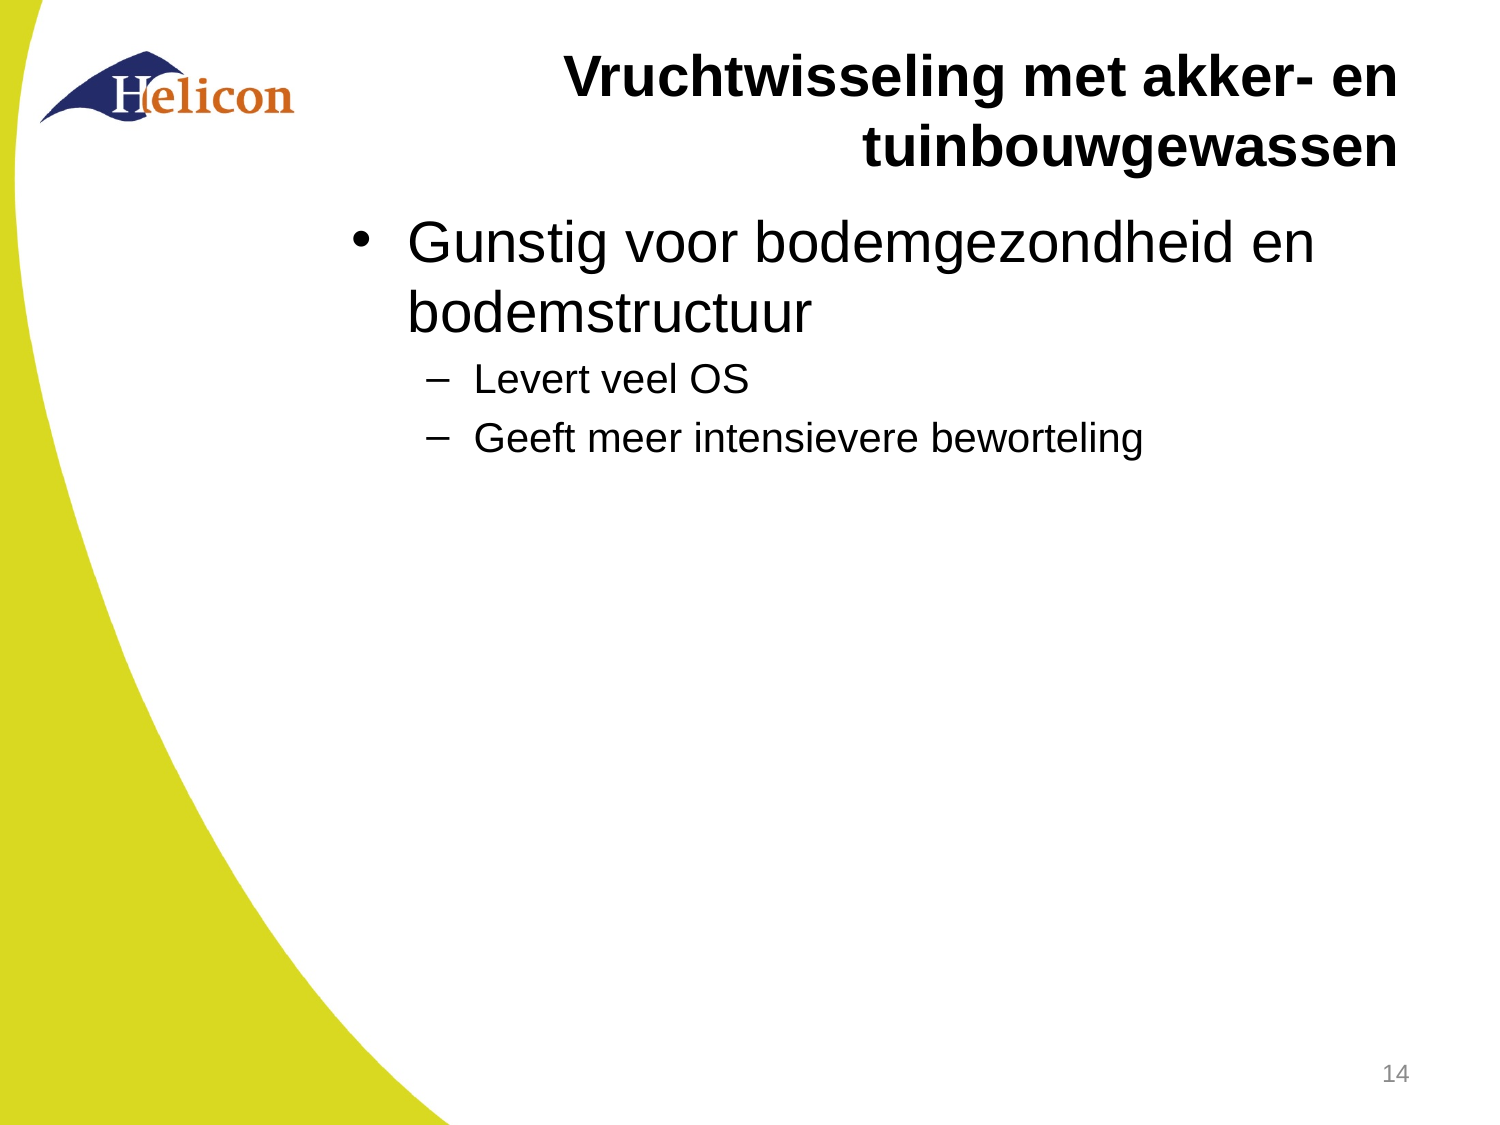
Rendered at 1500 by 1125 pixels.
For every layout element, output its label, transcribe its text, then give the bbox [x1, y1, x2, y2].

title Vruchtwisseling met akker- en tuinbouwgewassen [324, 54, 1415, 161]
list Gunstig voor bodemgezondheid en bodemstructuur Levert veel OS Geeft meer intensievere beworteling [336, 196, 1425, 1005]
slide_number 14 [1074, 1042, 1425, 1103]
picture [0, 0, 1500, 1125]
